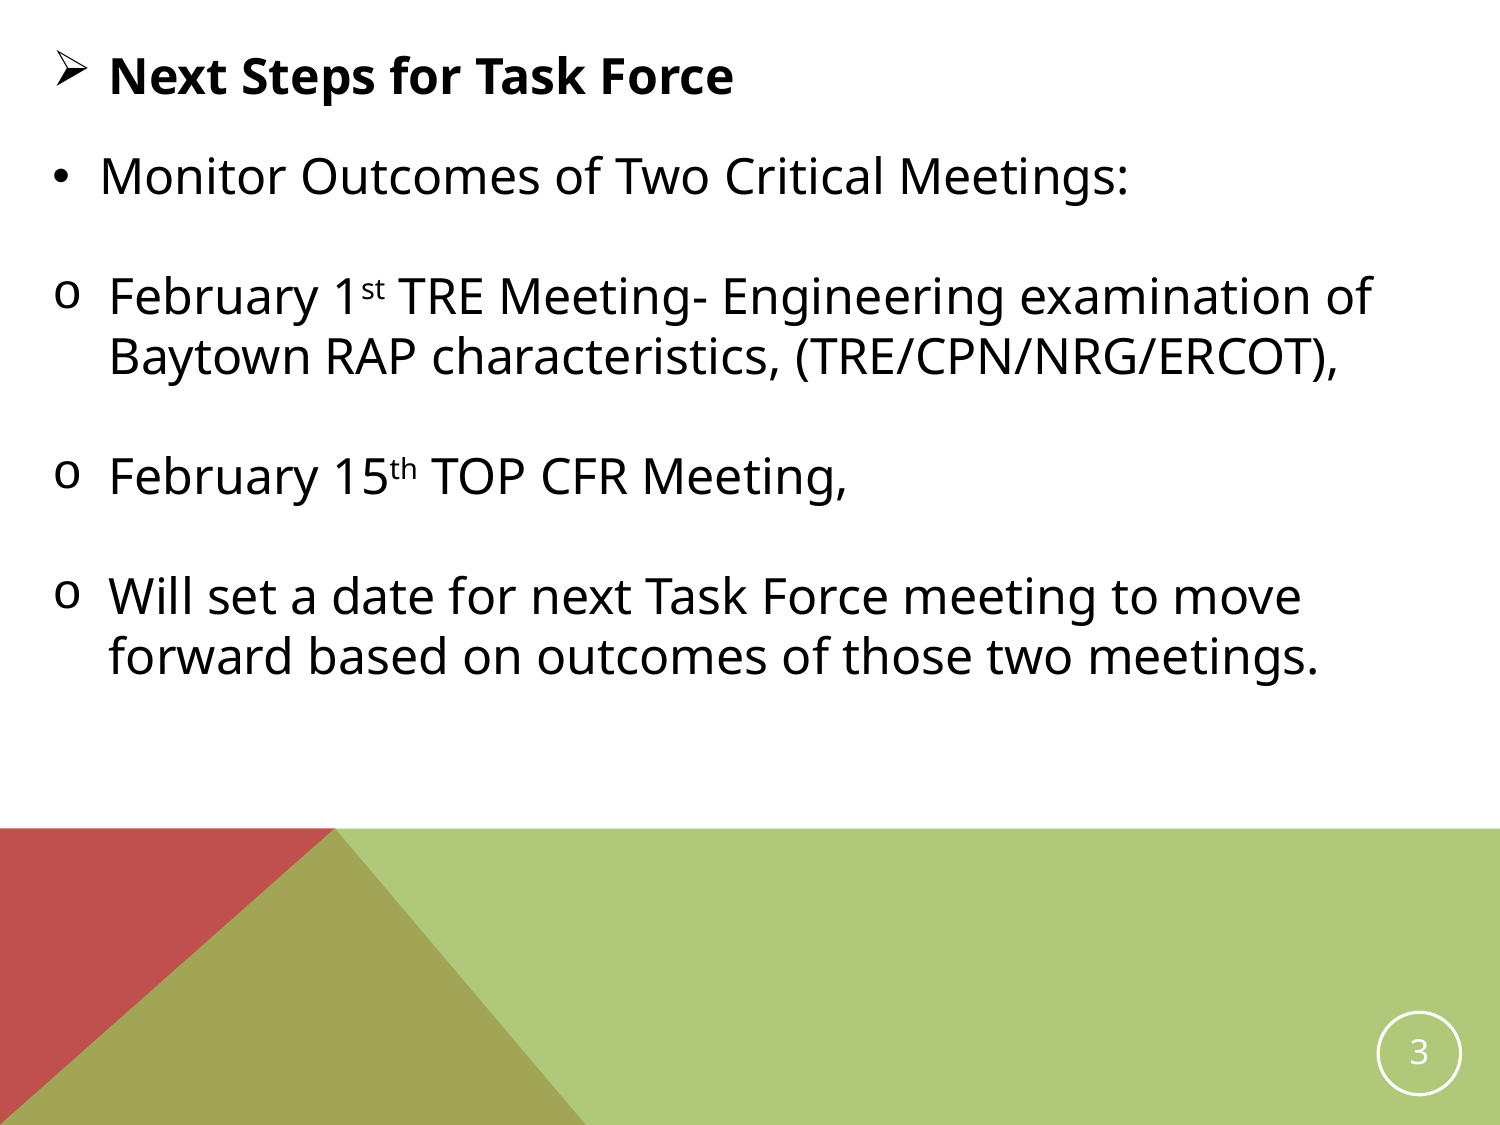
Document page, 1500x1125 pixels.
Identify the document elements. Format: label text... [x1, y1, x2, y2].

text_box Next Steps for Task Force [37, 37, 1450, 113]
text_box Monitor Outcomes of Two Critical Meetings: February 1st TRE Meeting- Engineering examination of Baytown RAP characteristics, (TRE/CPN/NRG/ERCOT), February 15th TOP CFR Meeting, Will set a date for next Task Force meeting to move forward based on outcomes of those two meetings. [37, 137, 1425, 738]
slide_number 3 [1376, 1010, 1463, 1097]
